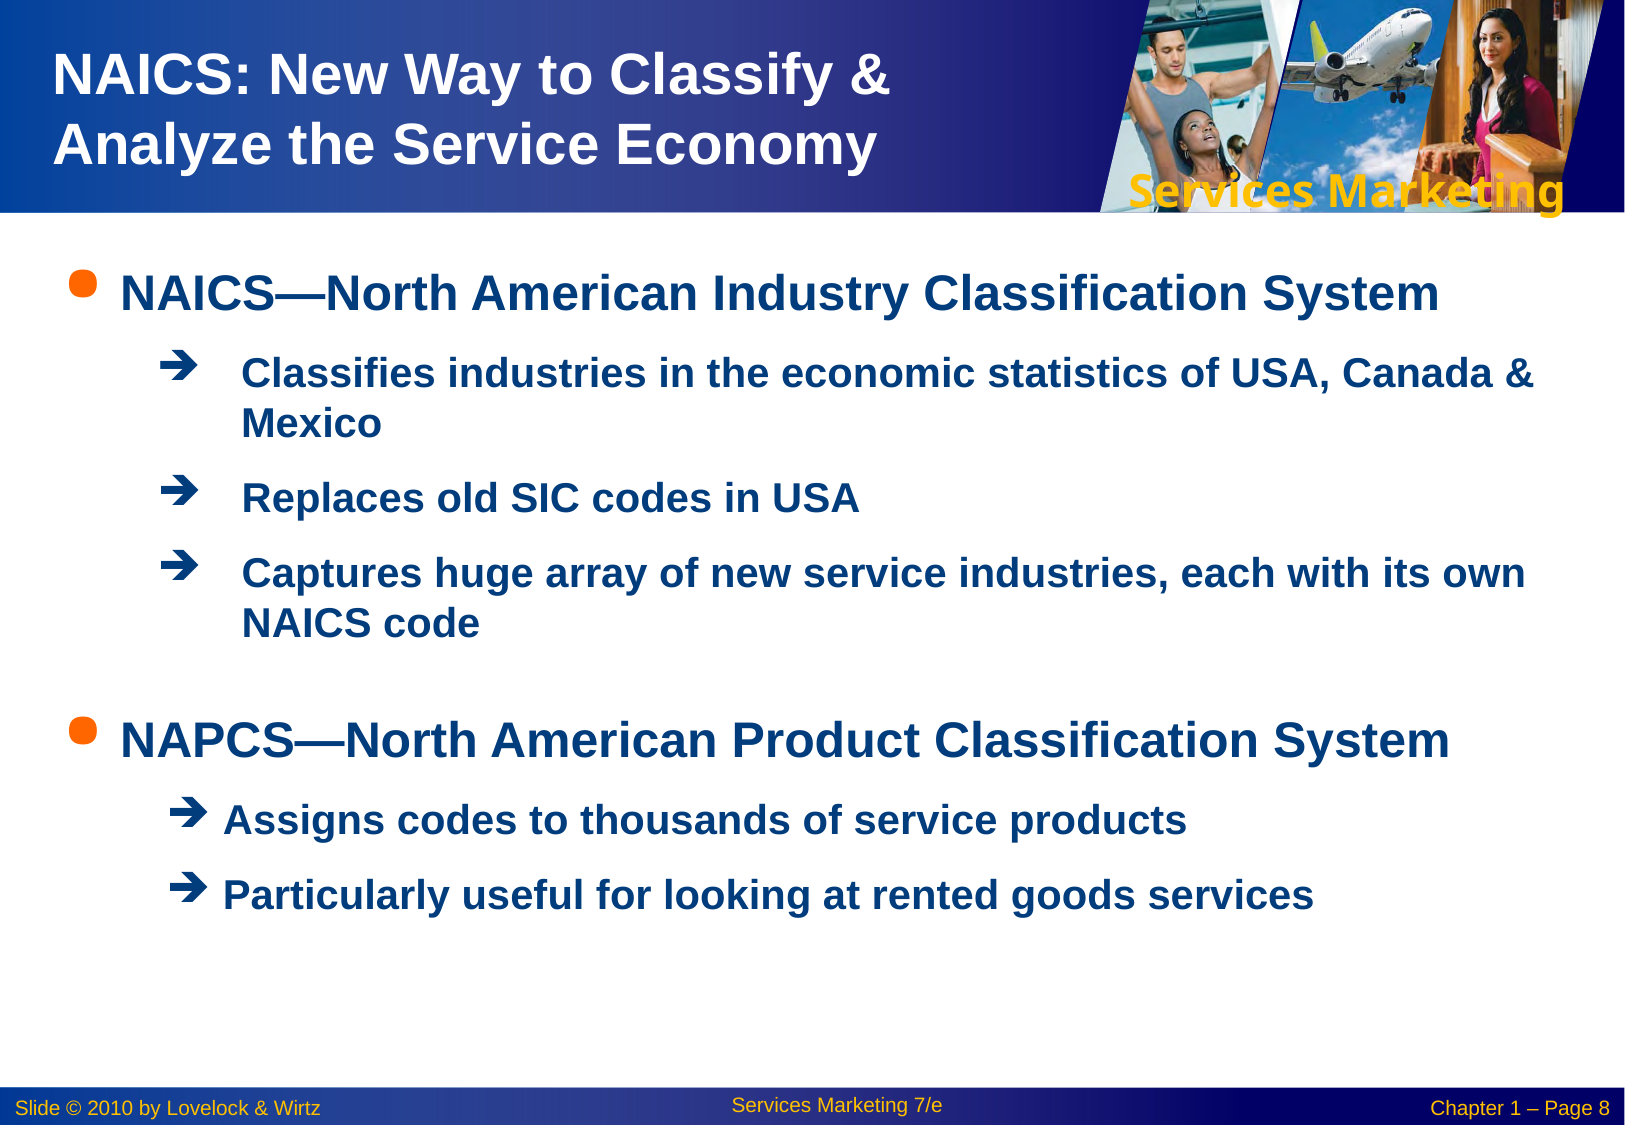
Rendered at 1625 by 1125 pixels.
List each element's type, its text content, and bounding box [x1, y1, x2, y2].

picture [1100, 0, 1604, 213]
picture [1546, 187, 1556, 202]
list NAICS—North American Industry Classification System Classifies industries in the economic statistics of USA, Canada & Mexico Replaces old SIC codes in USA Captures huge array of new service industries, each with its own NAICS code NAPCS—North American Product Classification System Assigns codes to thousands of service products Particularly useful for looking at rented goods services [49, 261, 1588, 1051]
picture [1162, 186, 1172, 192]
title NAICS: New Way to Classify & Analyze the Service Economy [36, 37, 1088, 176]
